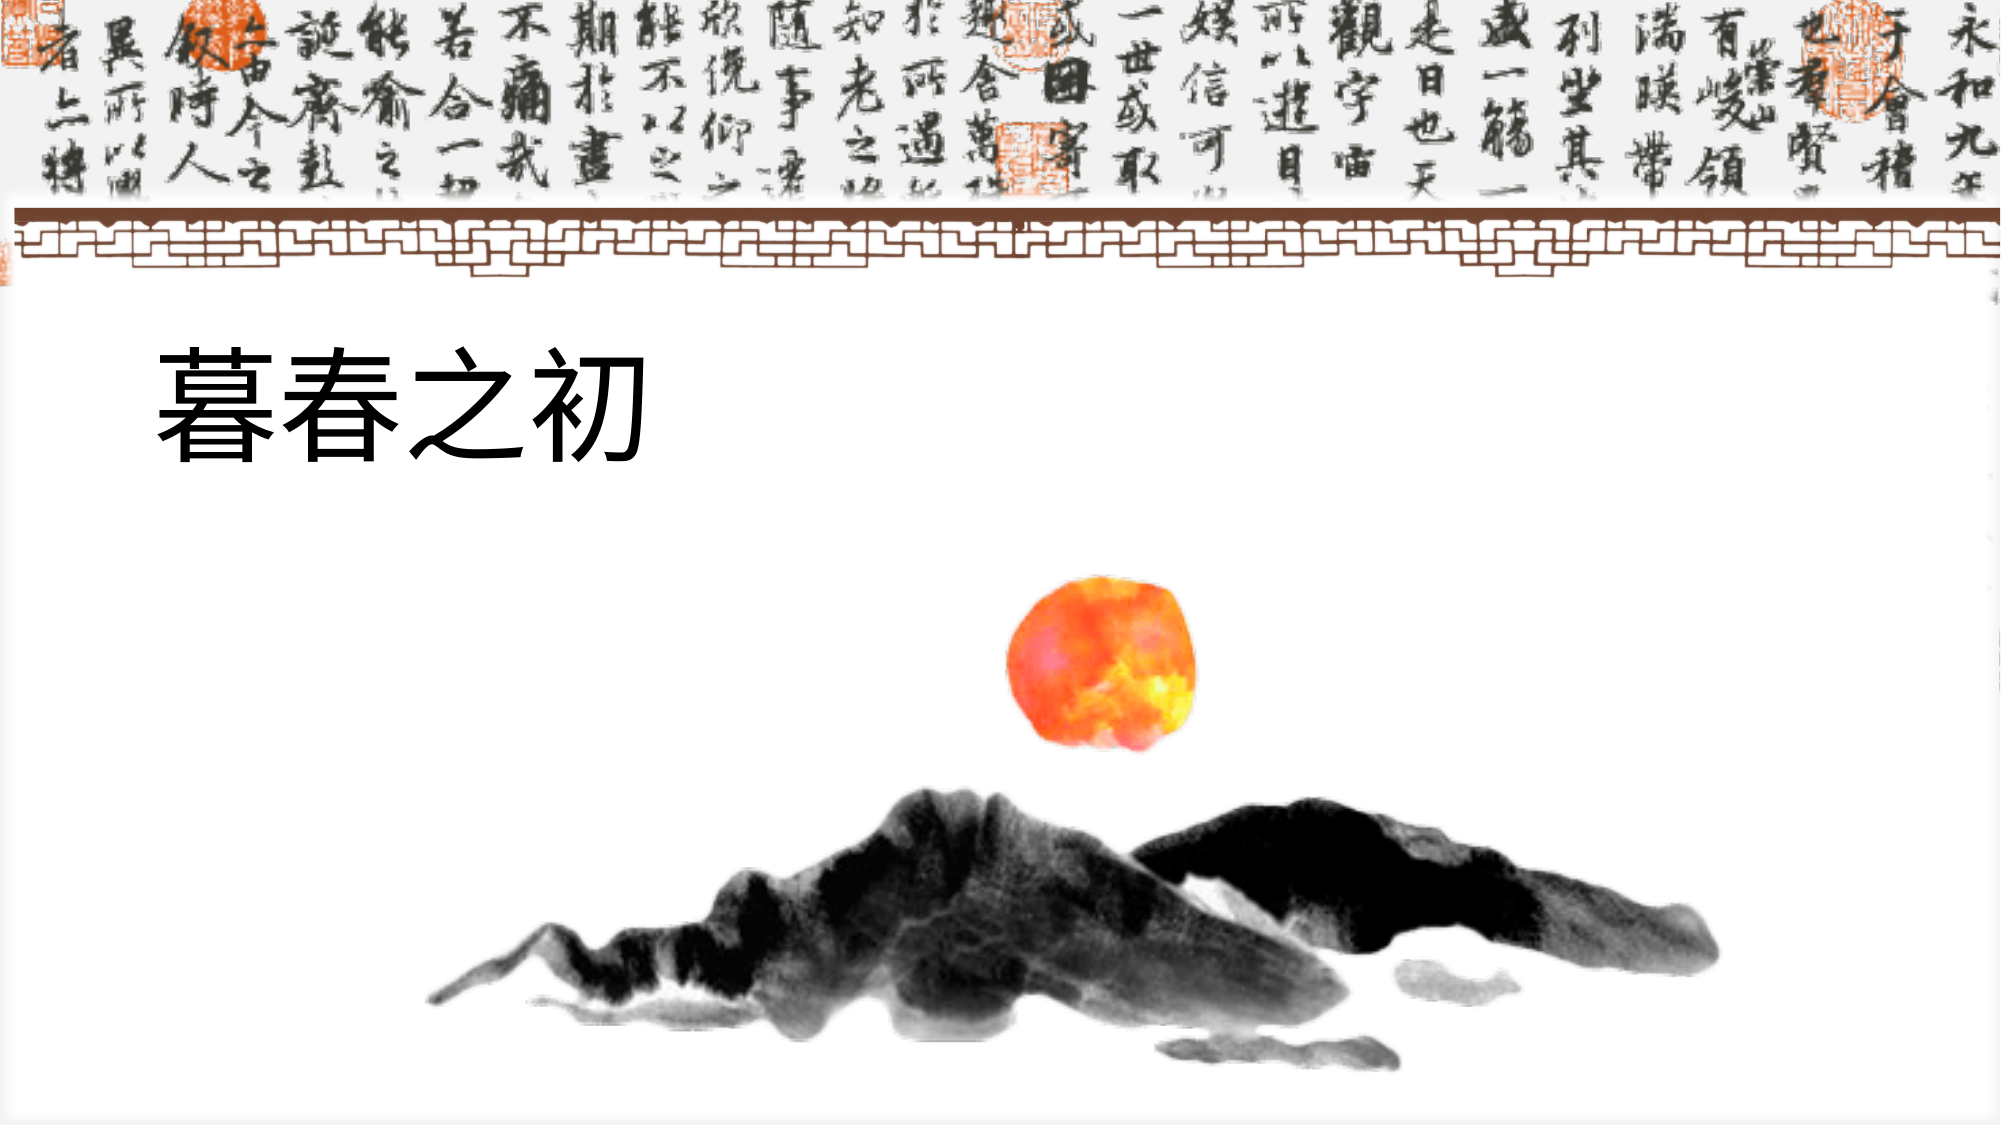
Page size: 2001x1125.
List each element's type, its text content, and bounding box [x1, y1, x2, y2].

text_box 暮春之初 [139, 320, 253, 485]
picture [253, 256, 1896, 1125]
picture [0, 0, 2001, 151]
